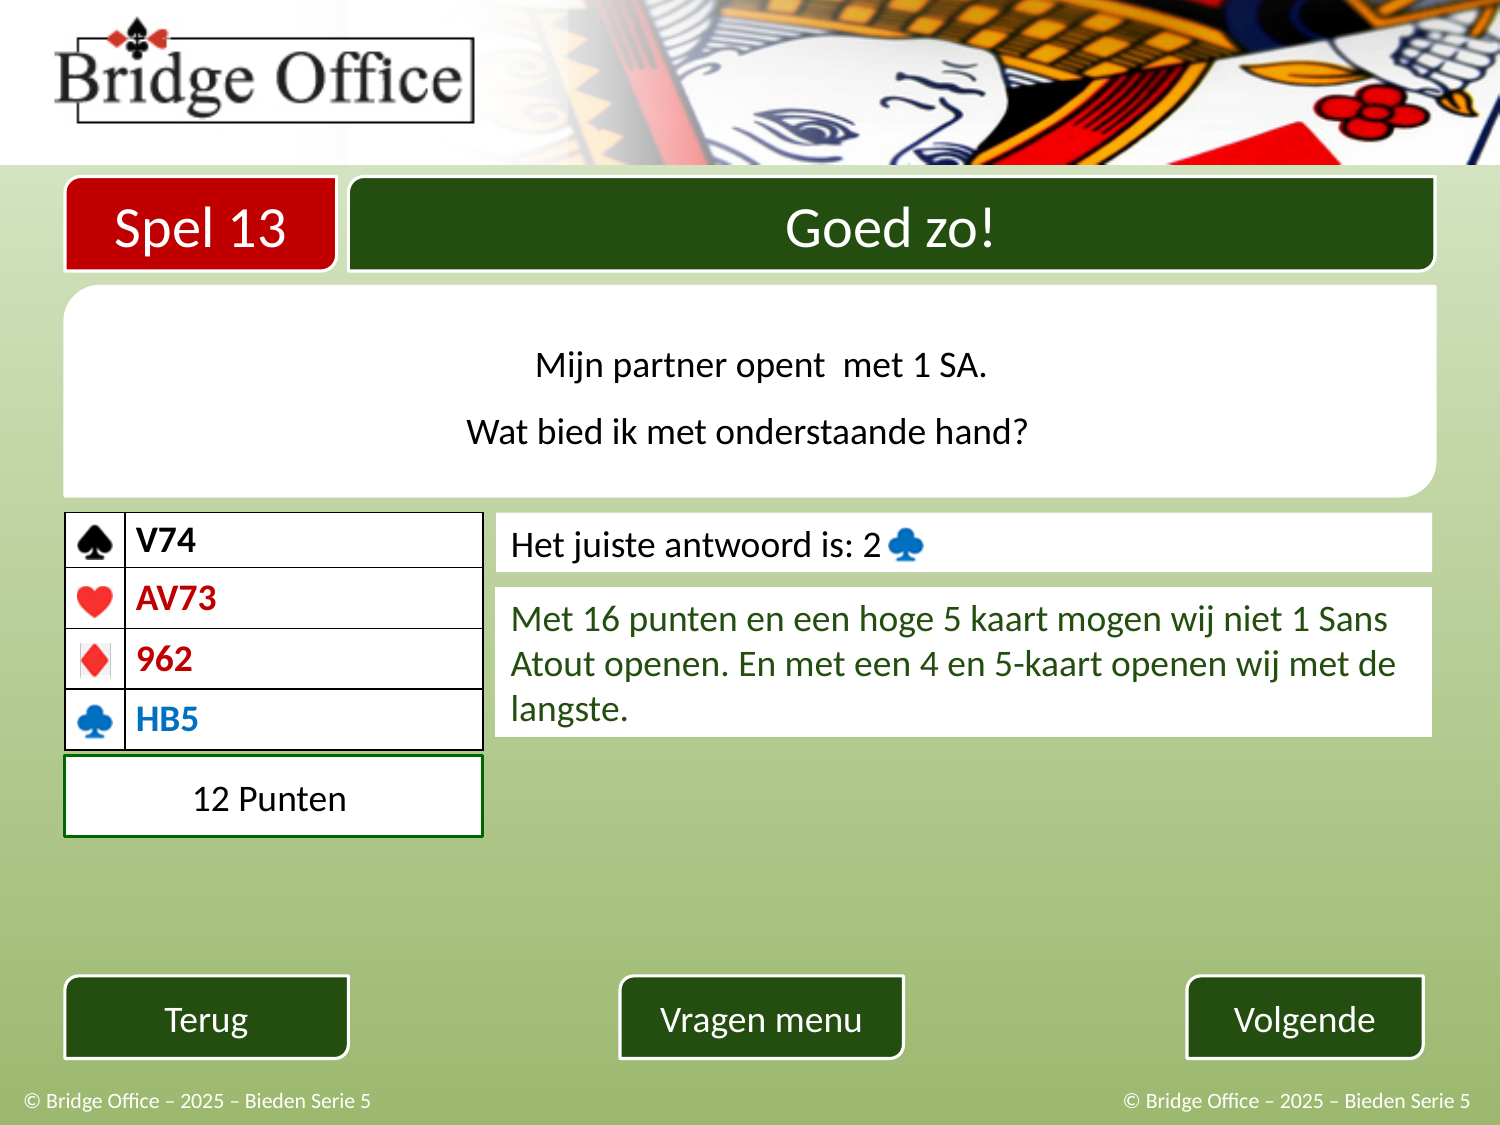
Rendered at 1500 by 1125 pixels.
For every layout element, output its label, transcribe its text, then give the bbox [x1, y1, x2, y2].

picture [77, 524, 114, 561]
table_cell [66, 690, 124, 749]
text_box Goed zo! [346, 179, 1437, 273]
text_box © Bridge Office – 2025 – Bieden Serie 5 [1107, 1079, 1500, 1121]
text_box Het juiste antwoord is: 2 [496, 512, 1433, 573]
table_cell HB5 [126, 690, 482, 749]
text_box Volgende [1185, 974, 1425, 1061]
table_cell [66, 568, 124, 628]
picture [77, 703, 114, 740]
text_box © Bridge Office – 2025 – Bieden Serie 5 [8, 1079, 393, 1121]
text_box Terug [63, 974, 350, 1061]
text_box Vragen menu [618, 974, 906, 1061]
picture [77, 643, 114, 679]
picture [0, 0, 1500, 166]
table_cell AV73 [126, 568, 482, 628]
text_box Mijn partner opent met 1 SA. [508, 332, 1015, 393]
text_box 12 Punten [63, 754, 484, 838]
picture [888, 527, 925, 563]
text_box Met 16 punten en een hoge 5 kaart mogen wij niet 1 Sans Atout openen. En met een 4 en 5-kaart openen wij met de langste. [495, 587, 1432, 737]
table_header V74 [126, 513, 482, 567]
text_box Spel 13 [63, 179, 339, 273]
table_header [66, 513, 124, 567]
text_box Wat bied ik met onderstaande hand? [451, 399, 1072, 460]
table_cell [66, 629, 124, 688]
text_box [63, 284, 1437, 498]
picture [77, 585, 114, 618]
table_cell 962 [126, 629, 482, 688]
